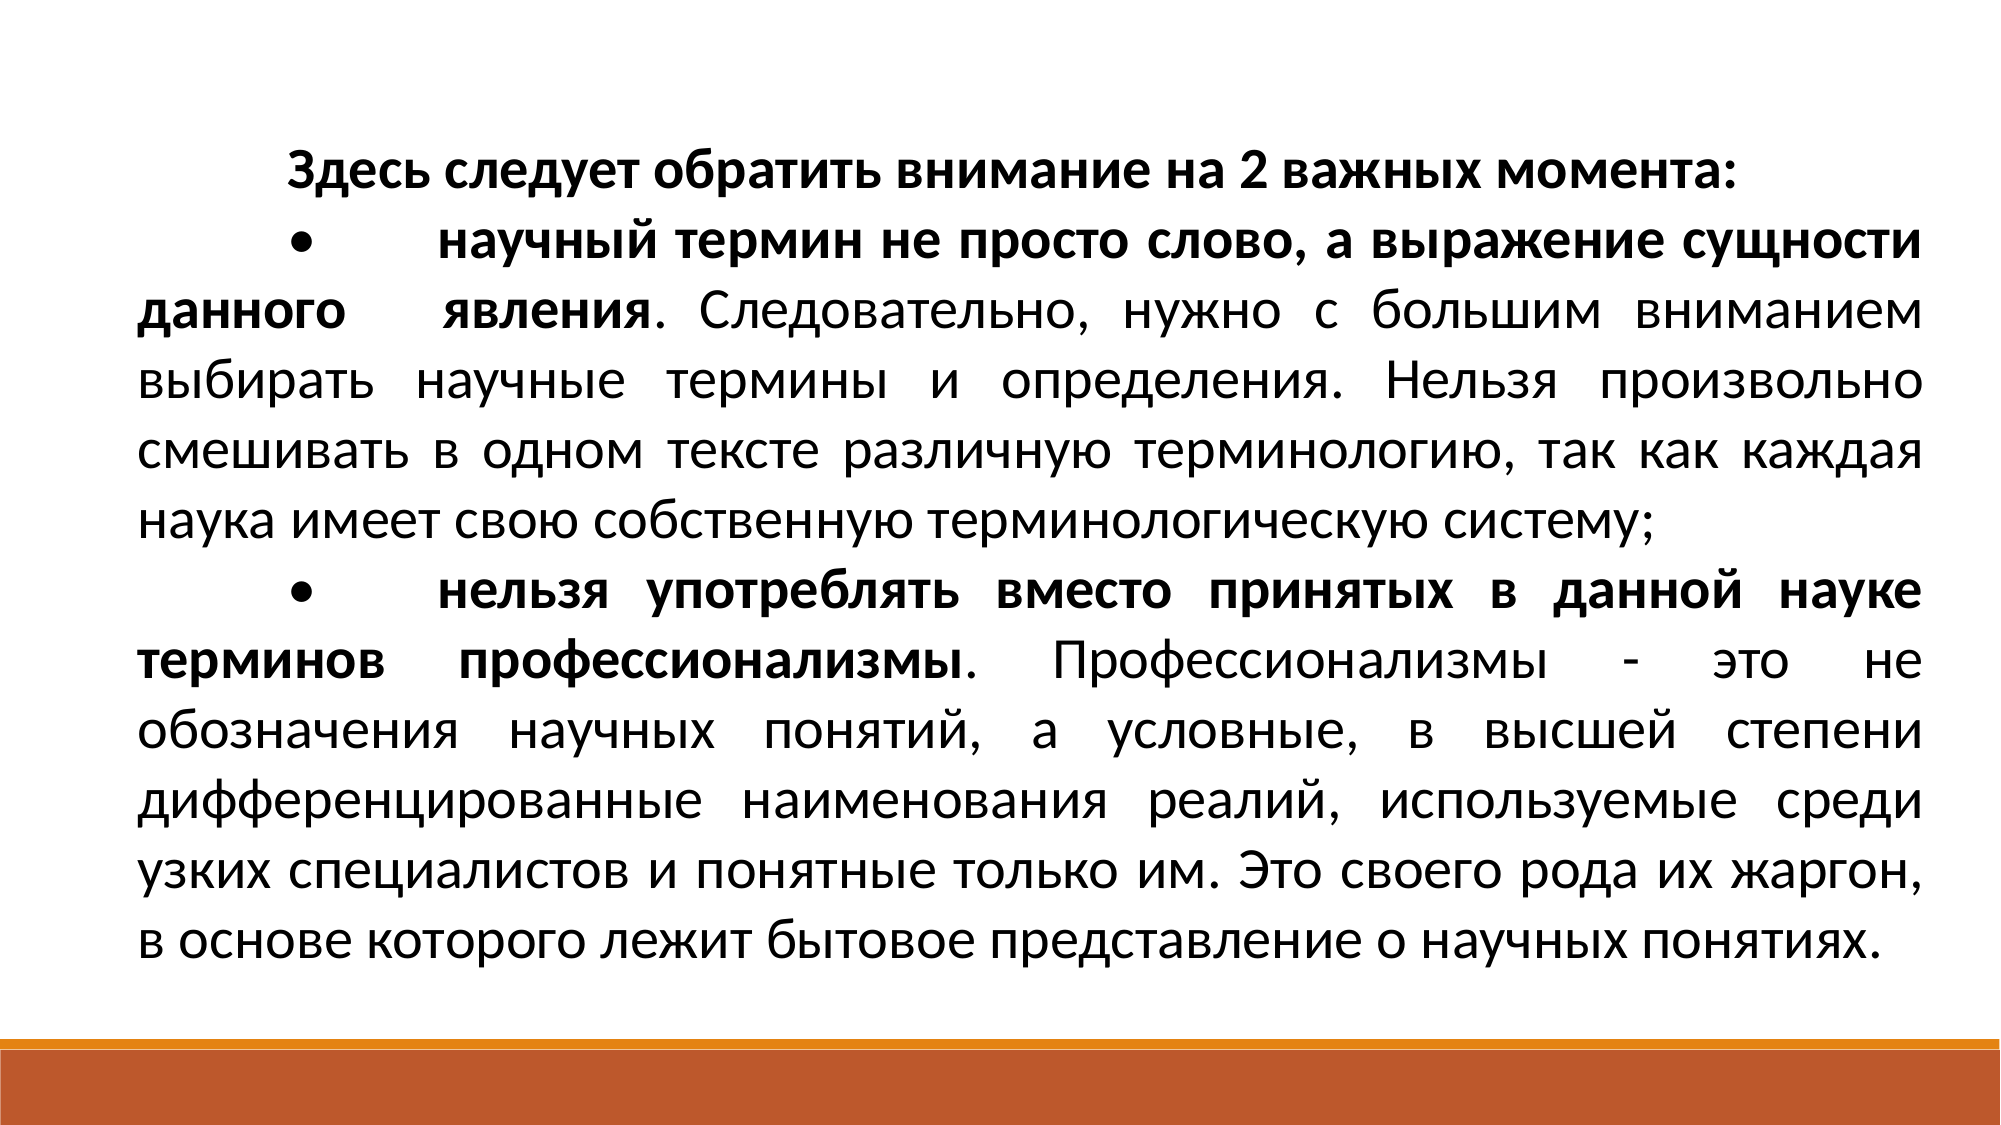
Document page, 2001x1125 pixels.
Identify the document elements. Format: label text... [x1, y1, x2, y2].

text_box Здесь следует обратить внимание на 2 важных момента: • научный термин не просто слово, а выражение сущности данного явления. Следовательно, нужно с большим вниманием выбирать научные термины и определения. Нельзя произвольно смешивать в одном тексте различную терминологию, так как каждая наука имеет свою собственную терминологическую систему; • нельзя употреблять вместо принятых в данной науке терминов профессионализмы. Профессионализмы - это не обозначения научных понятий, а условные, в высшей степени дифференцированные наименования реалий, используемые среди узких специалистов и понятные только им. Это своего рода их жаргон, в основе которого лежит бытовое представление о научных понятиях. [122, 123, 1939, 978]
